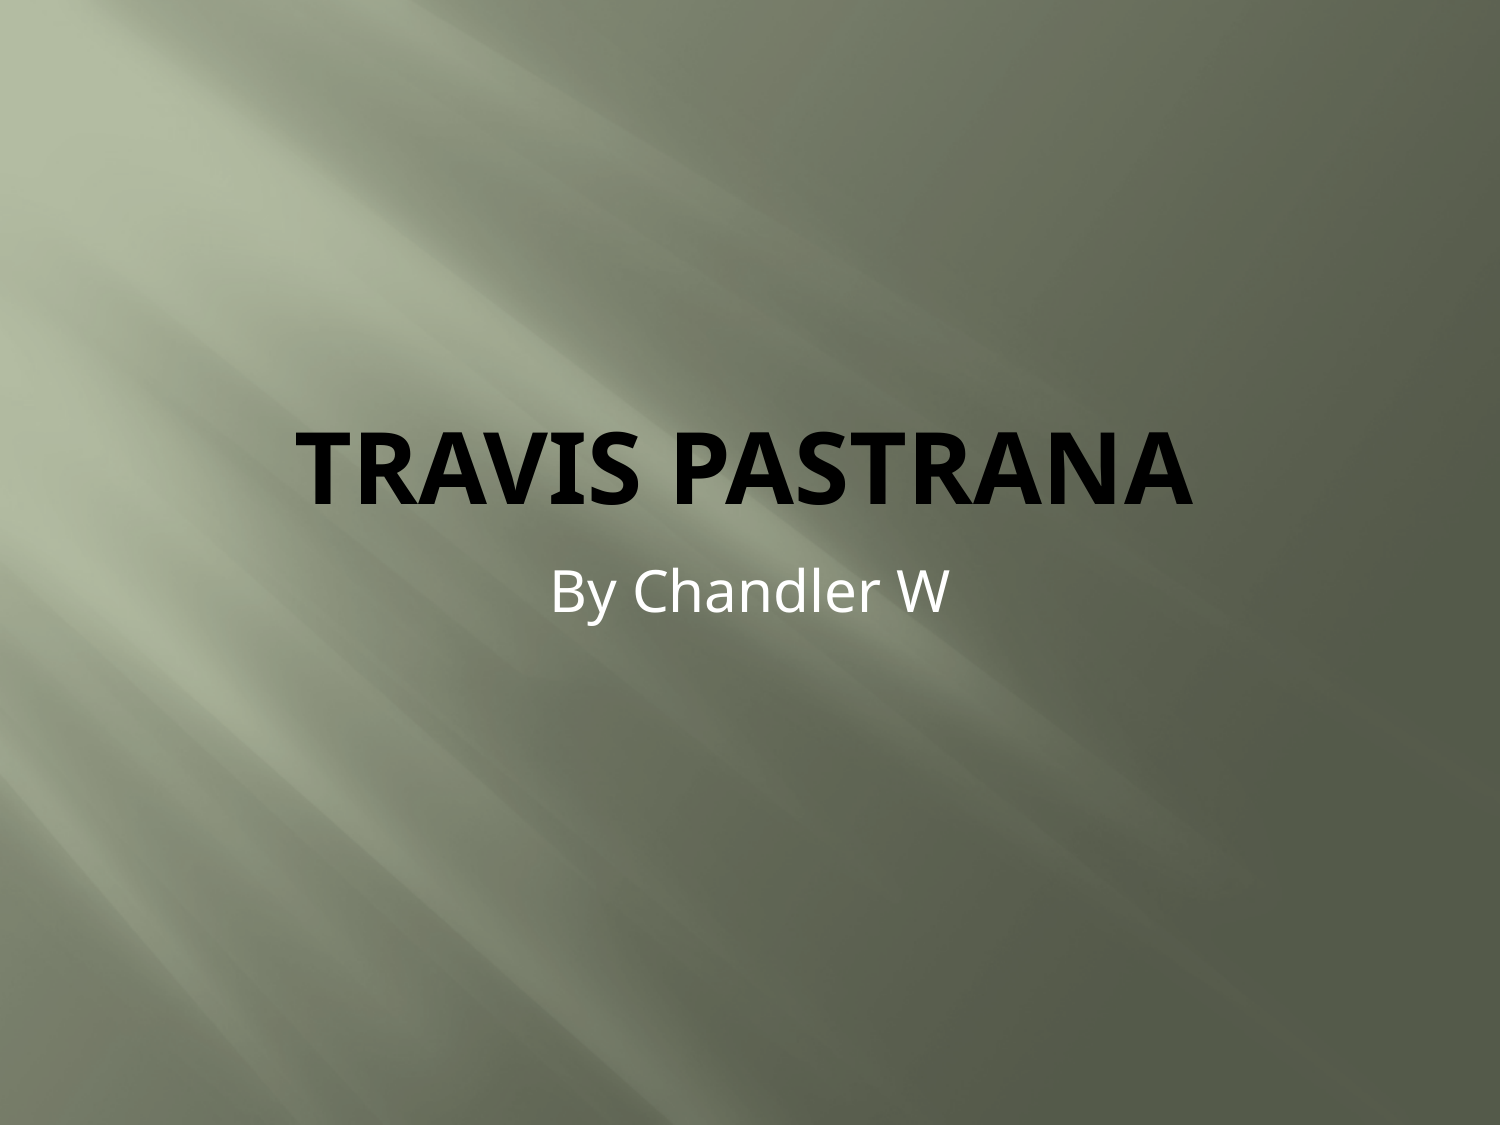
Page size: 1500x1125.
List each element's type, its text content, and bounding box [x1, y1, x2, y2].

subtitle By Chandler W [225, 546, 1275, 834]
title Travis Pastrana [69, 224, 1420, 525]
